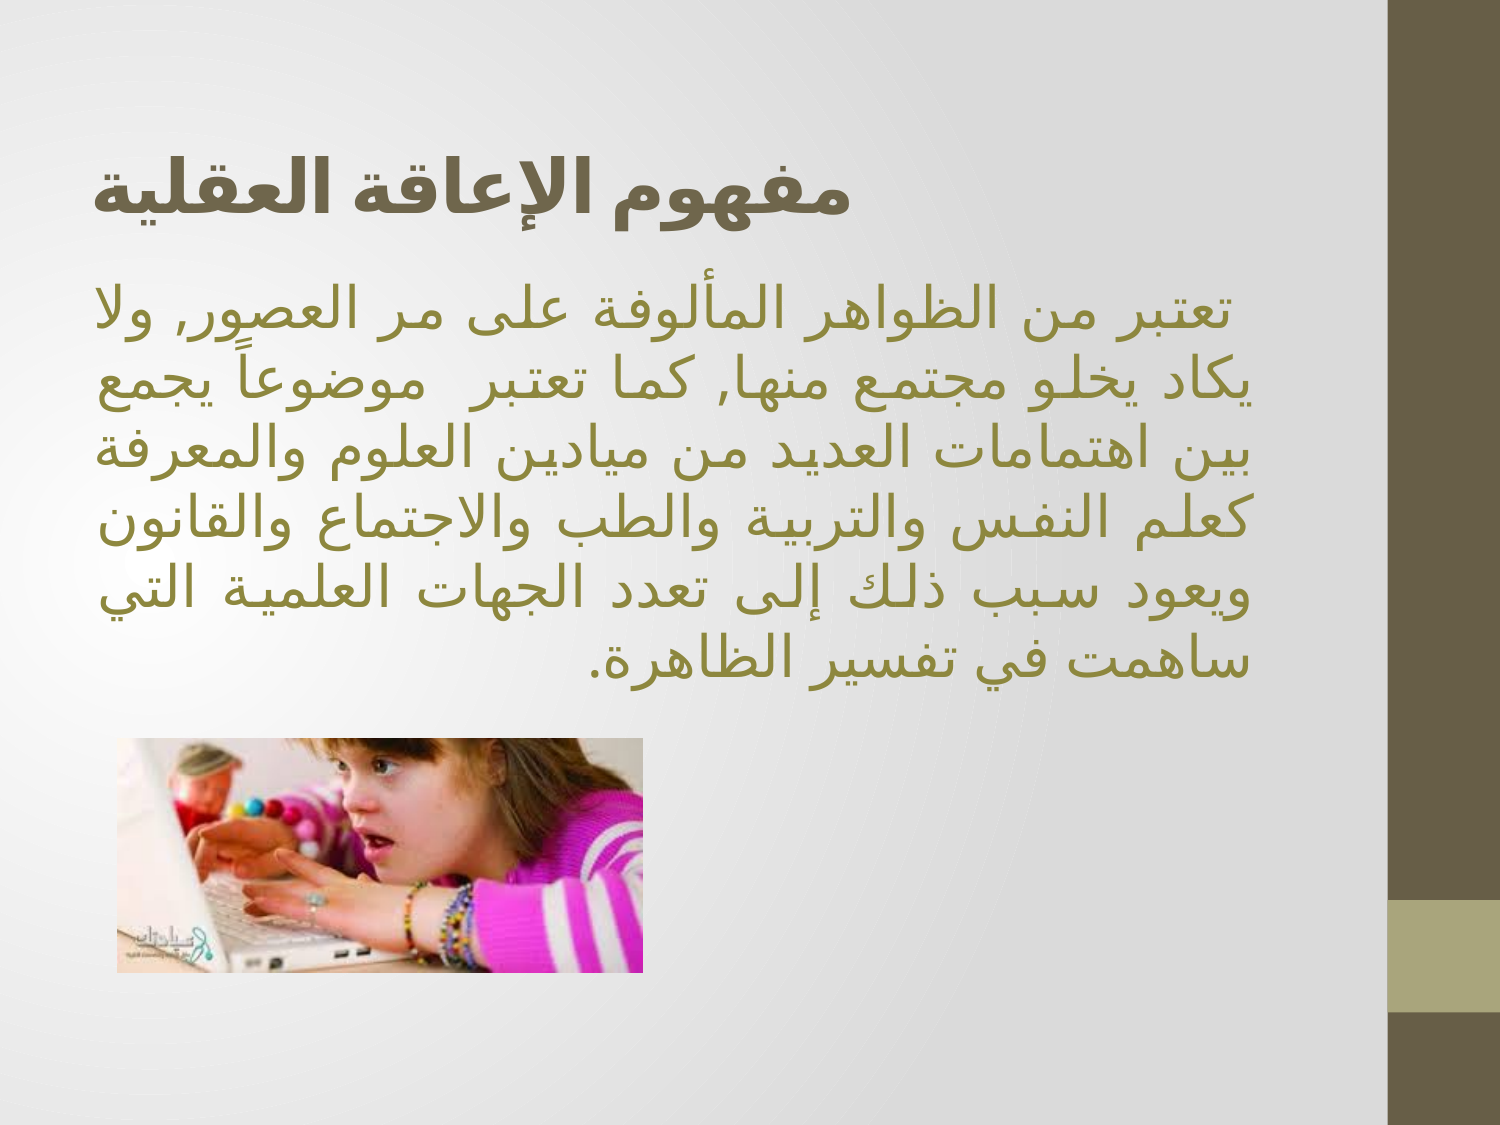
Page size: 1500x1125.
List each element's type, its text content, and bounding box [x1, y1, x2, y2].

picture [116, 737, 643, 974]
title مفهوم الإعاقة العقلية [75, 45, 1325, 233]
list تعتبر من الظواهر المألوفة على مر العصور, ولا يكاد يخلو مجتمع منها, كما تعتبر موضوعاً يجمع بين اهتمامات العديد من ميادين العلوم والمعرفة كعلم النفس والتربية والطب والاجتماع والقانون ويعود سبب ذلك إلى تعدد الجهات العلمية التي ساهمت في تفسير الظاهرة. [75, 262, 1325, 1050]
